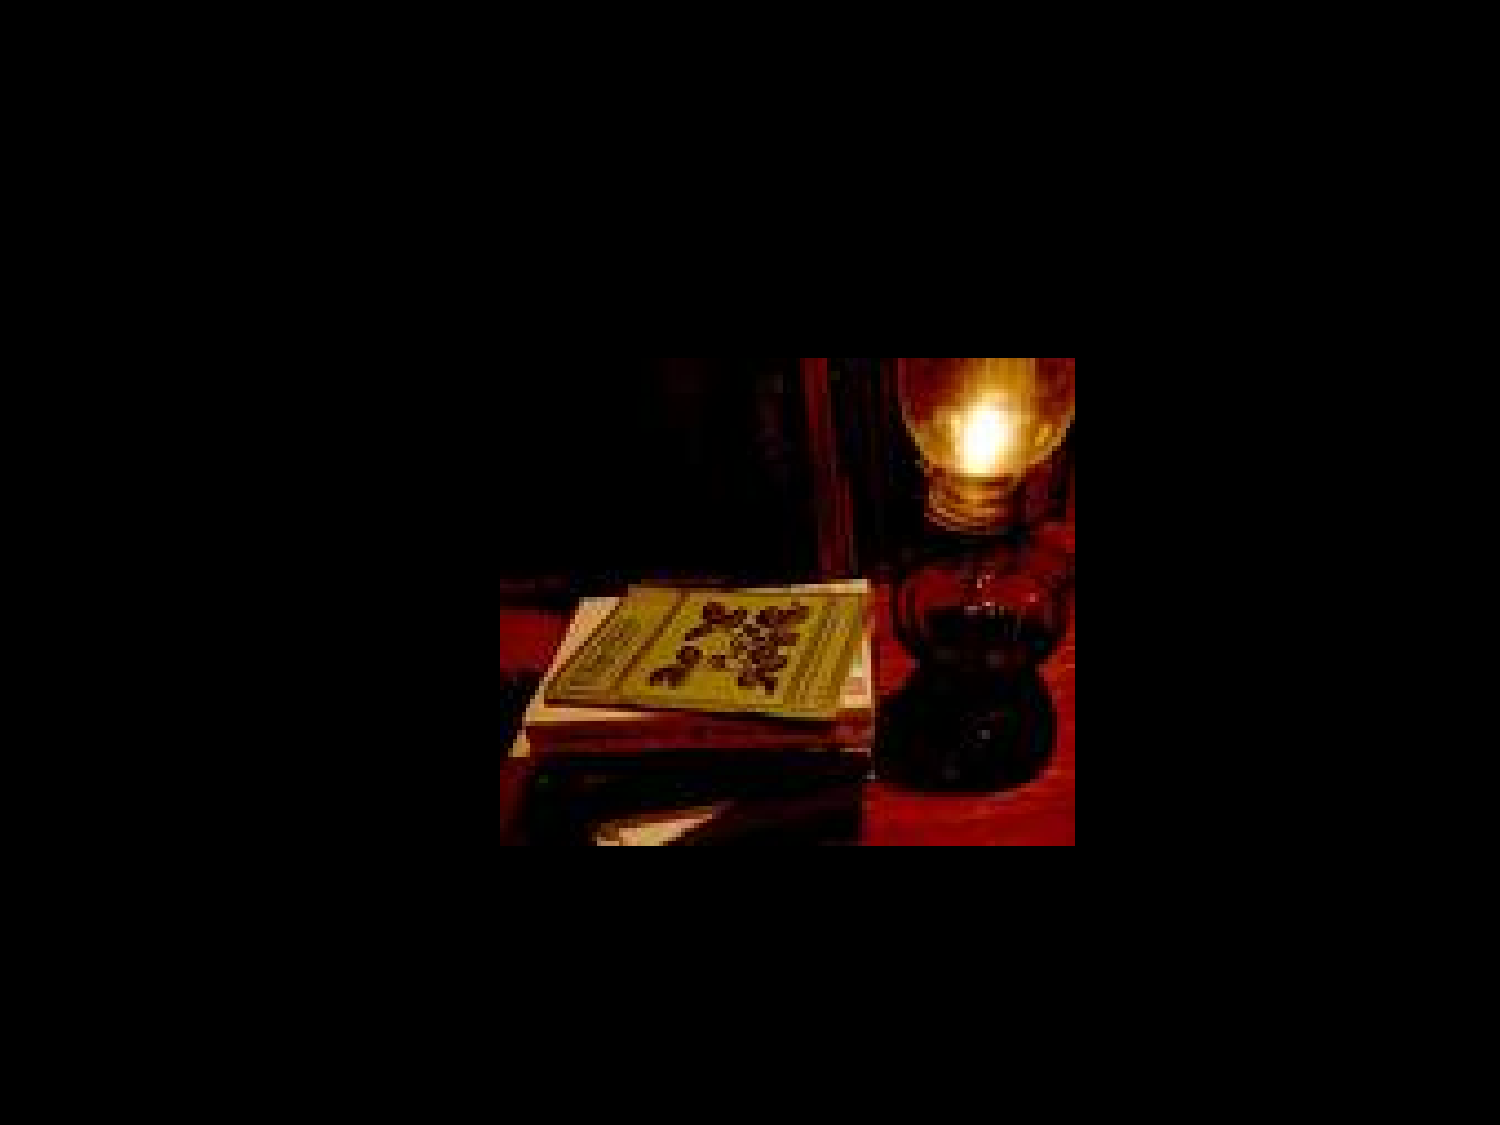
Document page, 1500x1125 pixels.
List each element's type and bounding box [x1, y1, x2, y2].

list [499, 358, 1076, 846]
